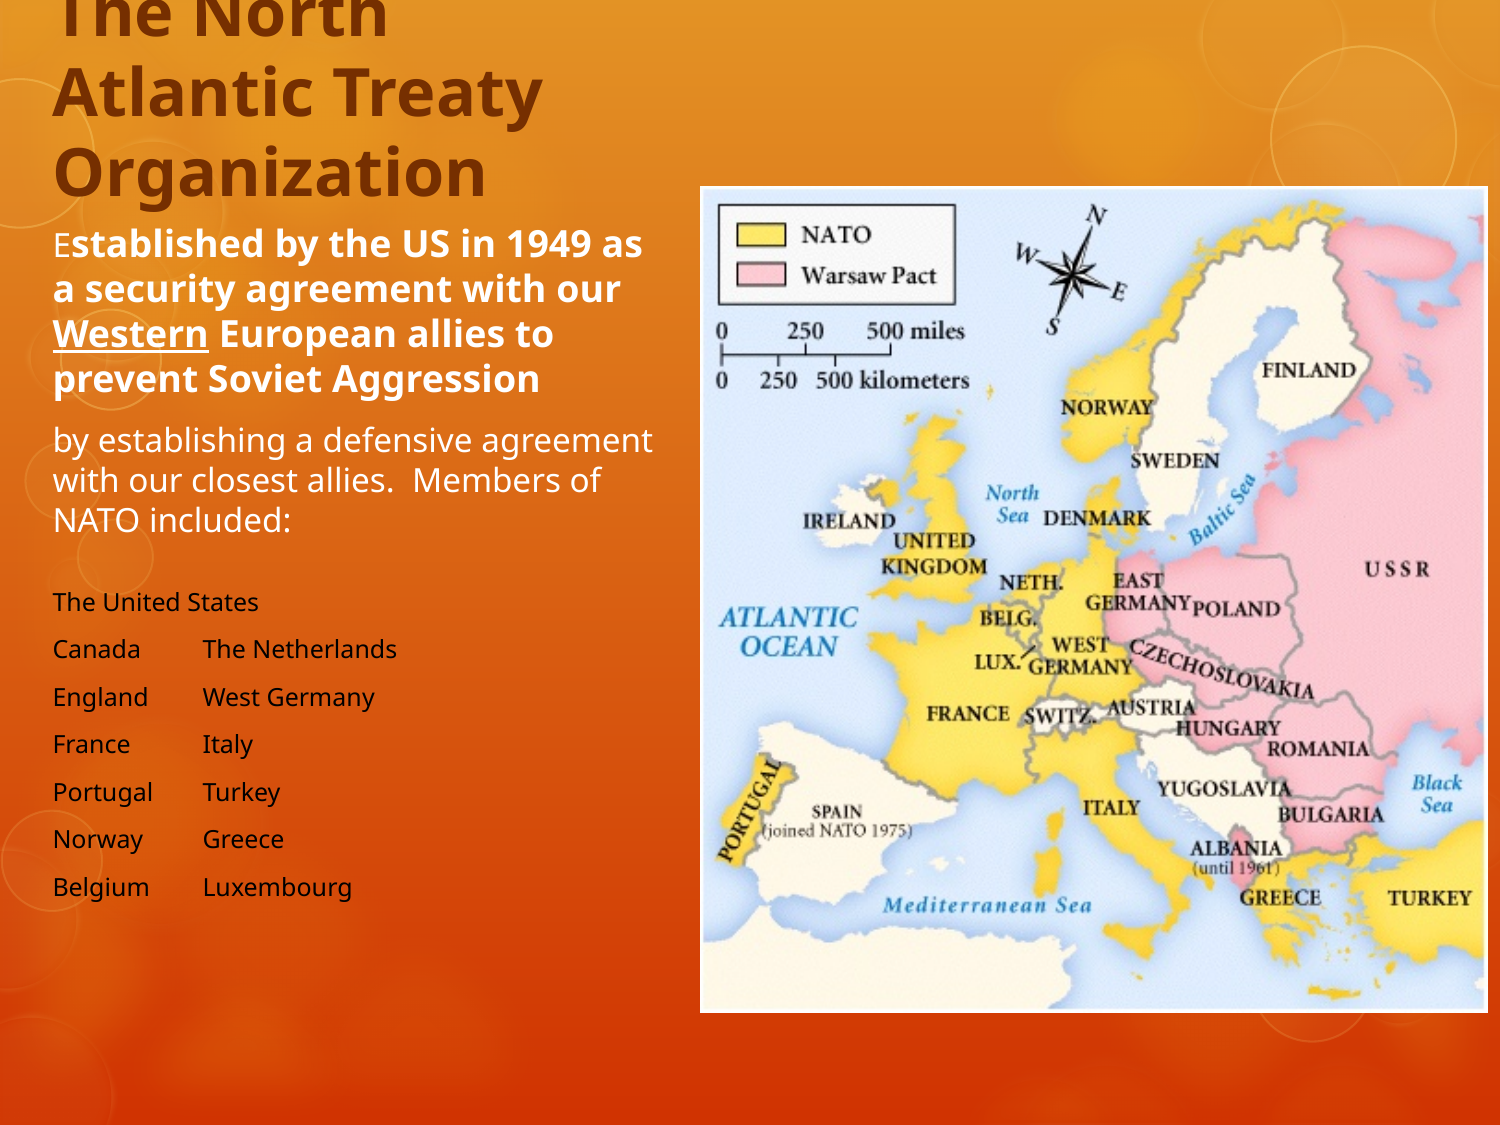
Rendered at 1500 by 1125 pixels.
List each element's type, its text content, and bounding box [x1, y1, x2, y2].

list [699, 185, 1488, 1013]
list Established by the US in 1949 as a security agreement with our Western European allies to prevent Soviet Aggression by establishing a defensive agreement with our closest allies. Members of NATO included: The United States Canada The Netherlands England West Germany France Italy Portugal Turkey Norway Greece Belgium Luxembourg [37, 212, 675, 1050]
title The North Atlantic Treaty Organization [37, 0, 603, 212]
